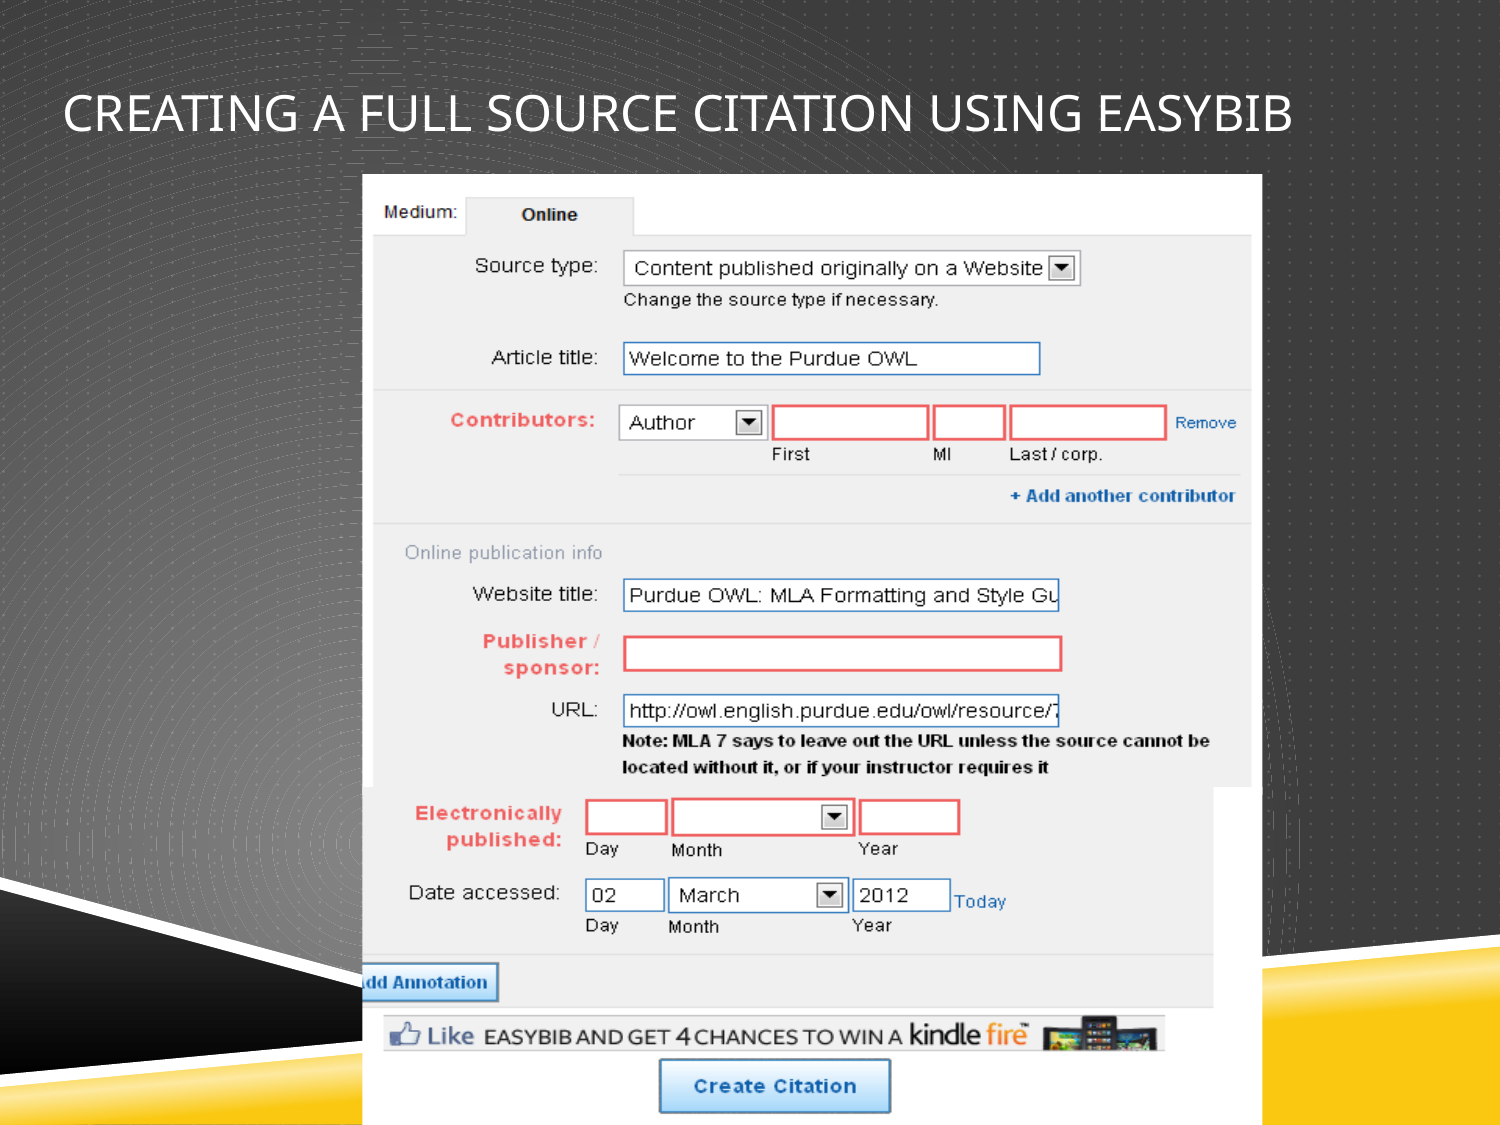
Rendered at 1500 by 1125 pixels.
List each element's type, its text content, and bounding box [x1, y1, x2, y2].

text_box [362, 174, 1263, 1125]
text_box Creating a full source citation Using Easybib [62, 47, 1463, 175]
